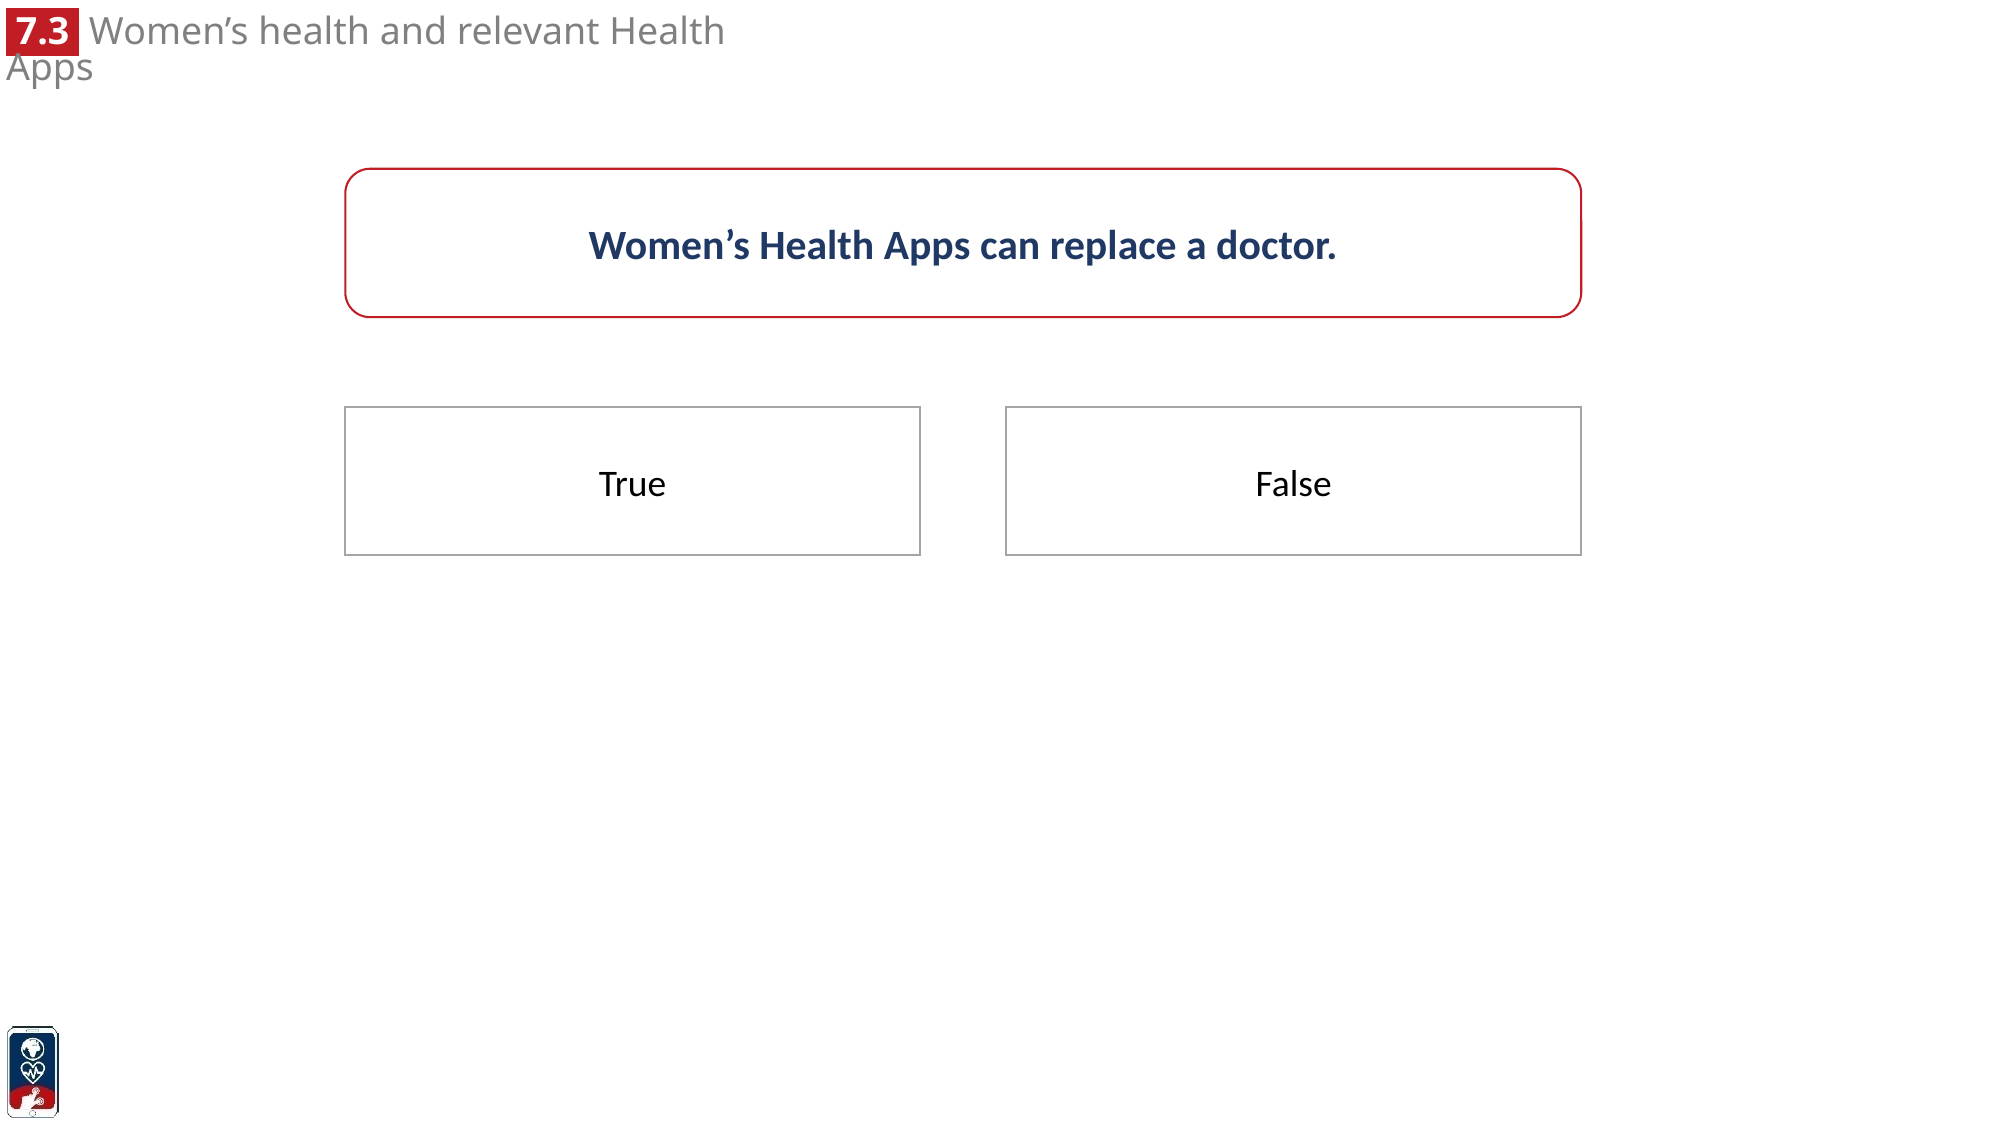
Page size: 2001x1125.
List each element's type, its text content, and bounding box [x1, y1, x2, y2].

picture [7, 1026, 59, 1118]
text_box False [1005, 406, 1582, 556]
text_box Women’s Health Apps can replace a doctor. [344, 167, 1583, 319]
text_box True [344, 406, 921, 556]
